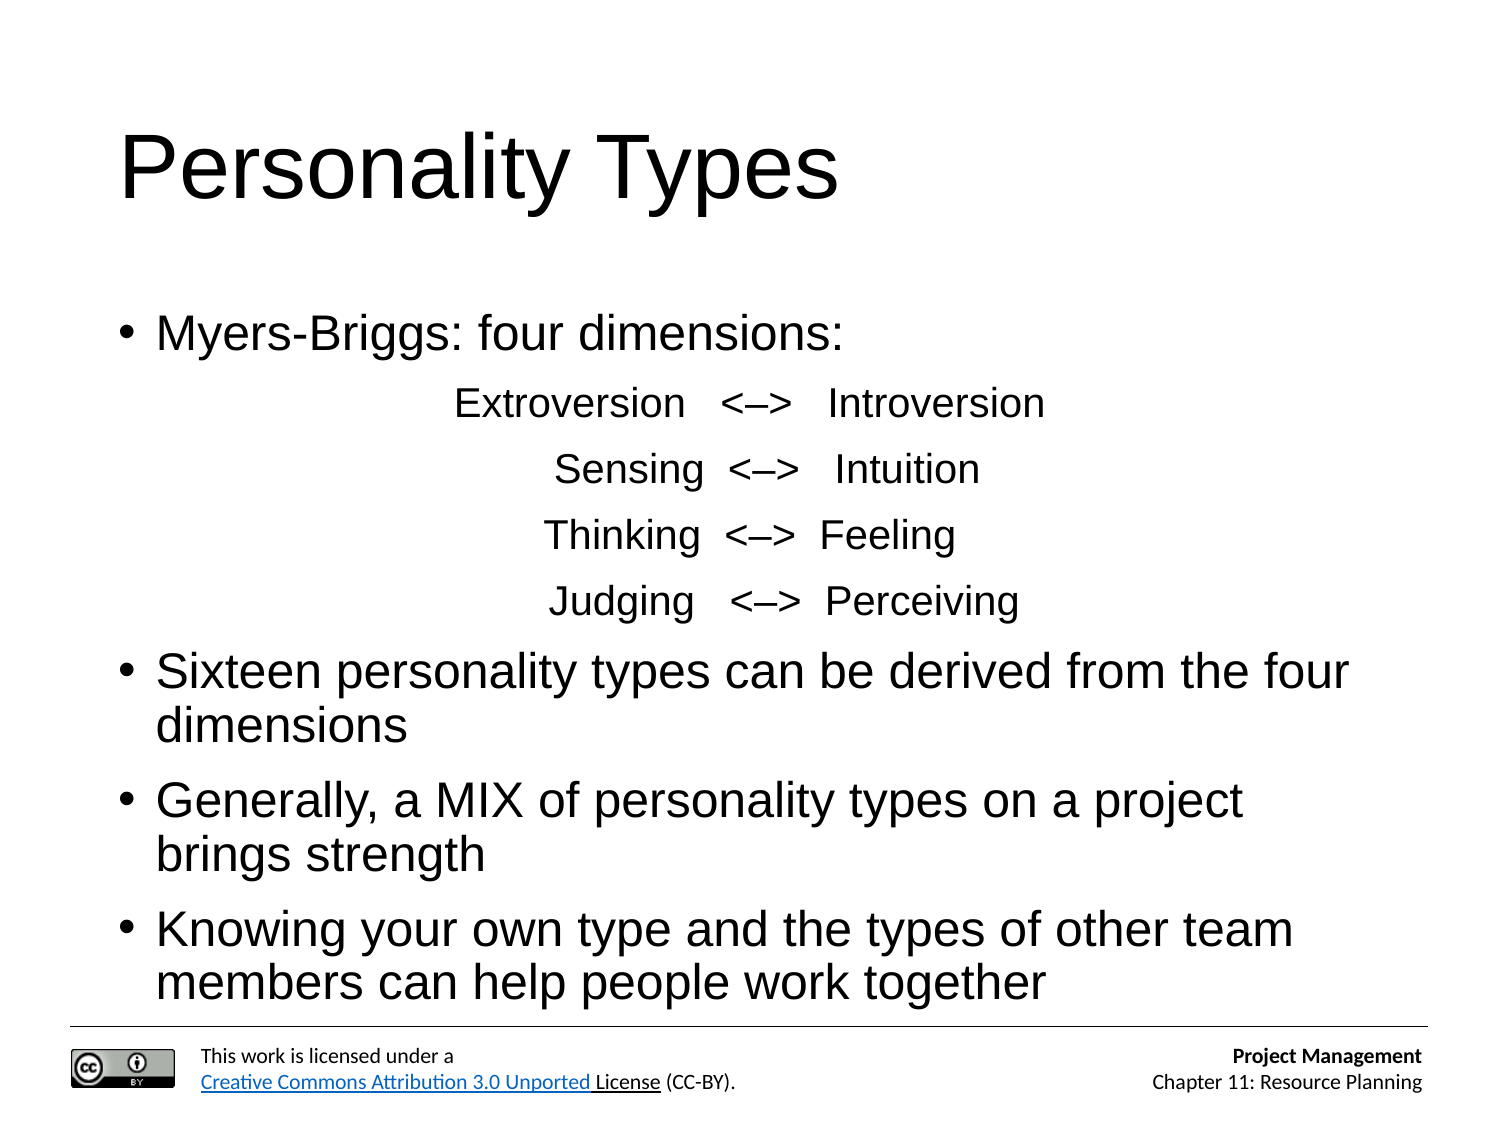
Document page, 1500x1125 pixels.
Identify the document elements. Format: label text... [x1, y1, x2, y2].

title Personality Types [103, 59, 1397, 278]
list Myers-Briggs: four dimensions: Extroversion <–> Introversion Sensing <–> Intuition Thinking <–> Feeling Judging <–> Perceiving Sixteen personality types can be derived from the four dimensions Generally, a MIX of personality types on a project brings strength Knowing your own type and the types of other team members can help people work together [103, 299, 1397, 1014]
picture [71, 1049, 175, 1088]
